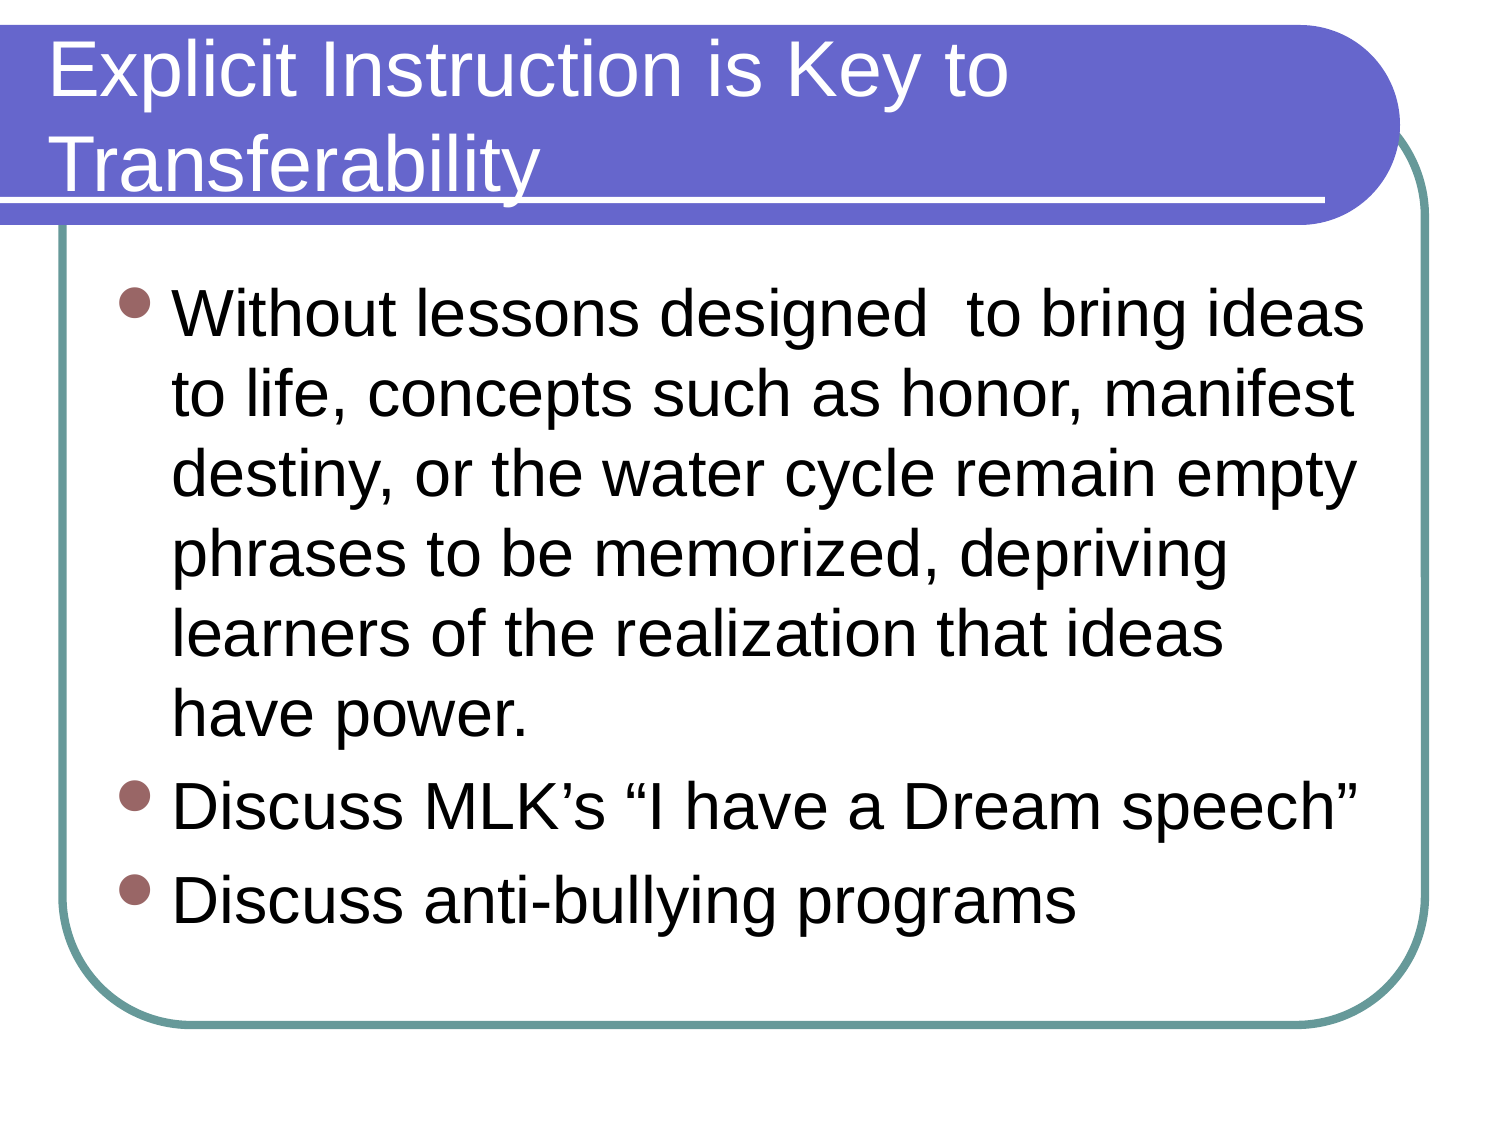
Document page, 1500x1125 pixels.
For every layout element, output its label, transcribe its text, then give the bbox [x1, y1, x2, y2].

title Explicit Instruction is Key to Transferability [31, 37, 1348, 188]
list Without lessons designed to bring ideas to life, concepts such as honor, manifest destiny, or the water cycle remain empty phrases to be memorized, depriving learners of the realization that ideas have power. Discuss MLK’s “I have a Dream speech” Discuss anti-bullying programs [99, 262, 1401, 988]
